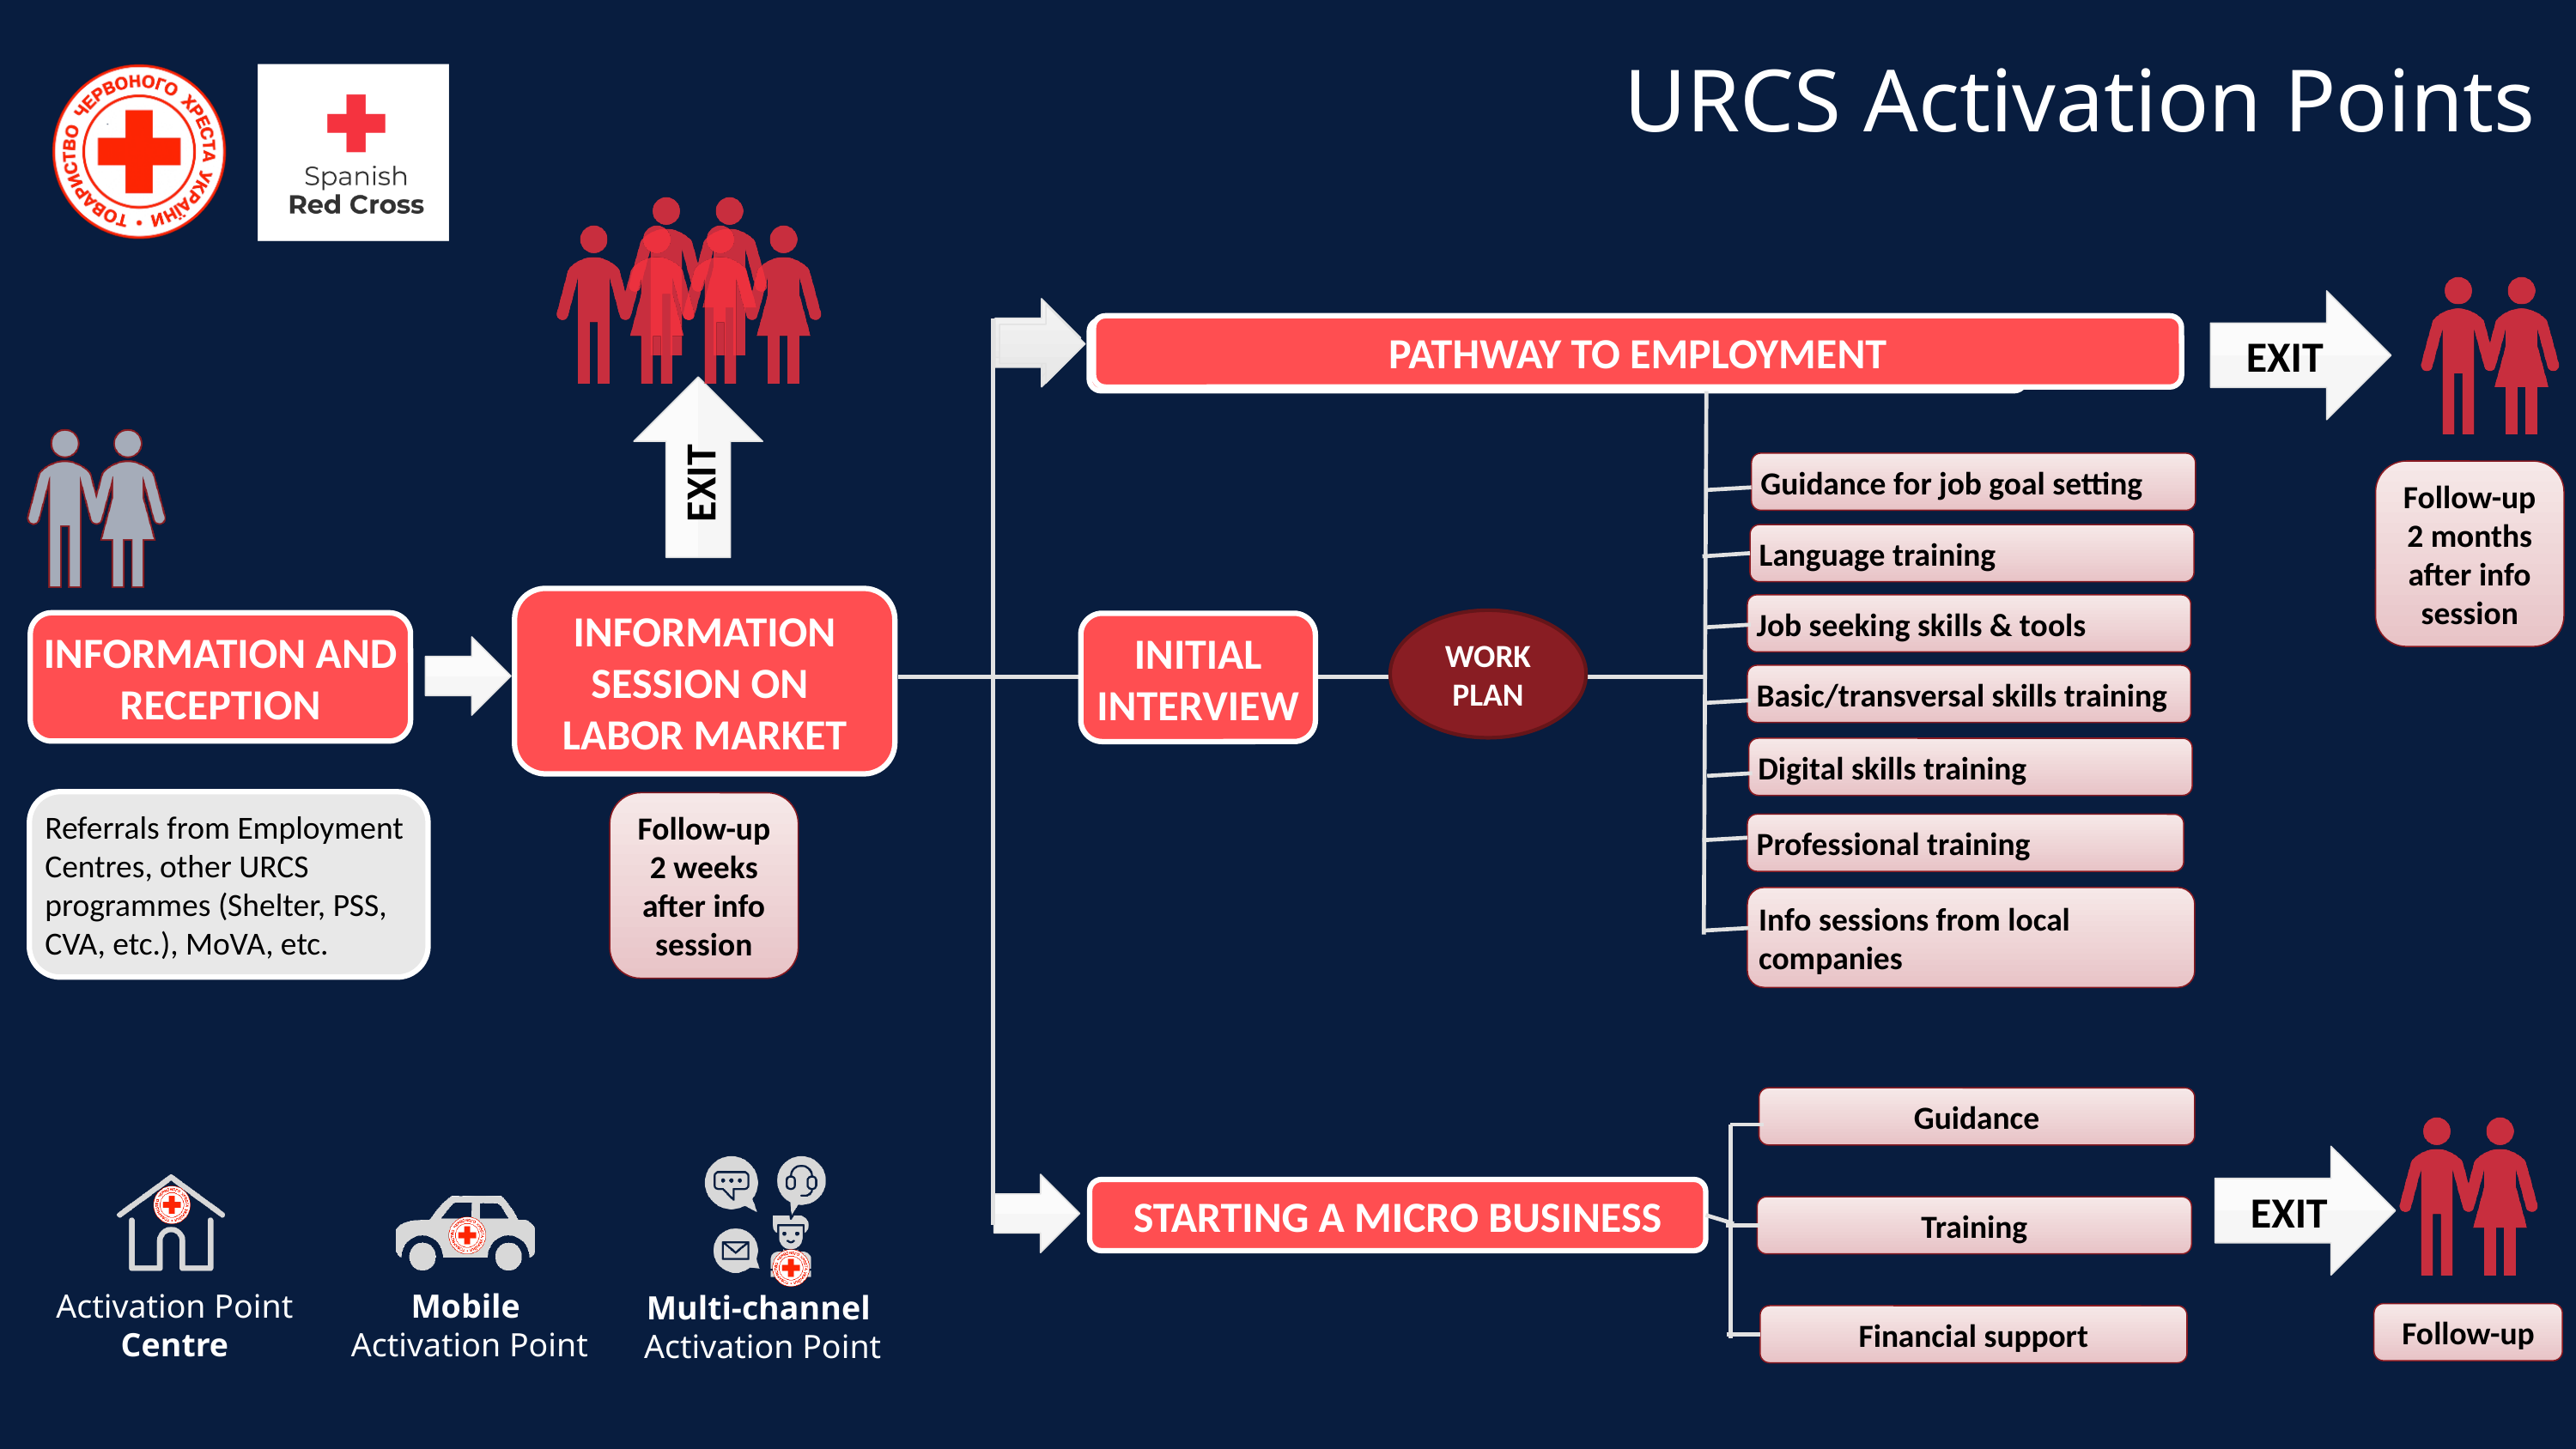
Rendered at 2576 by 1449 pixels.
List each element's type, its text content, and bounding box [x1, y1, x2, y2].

text_box [1041, 365, 1045, 378]
text_box Basic/transversal skills training [1747, 664, 2192, 724]
text_box Follow-up [2372, 1302, 2563, 1361]
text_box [1706, 487, 1752, 491]
text_box INITIAL INTERVIEW [1078, 610, 1319, 676]
picture [697, 1149, 834, 1289]
picture [257, 57, 449, 248]
picture [395, 1196, 536, 1270]
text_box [1704, 927, 1749, 931]
text_box Follow-up 2 months after info session [2374, 460, 2565, 647]
text_box Digital skills training [1747, 737, 2193, 797]
picture [2395, 260, 2576, 450]
text_box PATHWAY TO EMPLOYMENT [1091, 312, 2184, 391]
text_box [995, 359, 1041, 368]
text_box Guidance [1758, 1087, 2196, 1146]
picture [531, 181, 847, 399]
picture [43, 57, 235, 248]
text_box EXIT [2214, 1145, 2373, 1276]
text_box Training [1756, 1196, 2193, 1255]
text_box STARTING A MICRO BUSINESS [1086, 1176, 1709, 1254]
picture [2373, 1101, 2563, 1291]
picture [116, 1167, 225, 1277]
text_box EMPLOYABILITY PATHWAY [1086, 319, 2024, 394]
text_box Financial support [1759, 1305, 2188, 1364]
text_box [424, 636, 512, 716]
text_box Job seeking skills & tools [1747, 594, 2192, 653]
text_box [1702, 553, 1751, 557]
text_box EXIT [2209, 290, 2392, 421]
text_box [1041, 376, 1046, 388]
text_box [1705, 1215, 1735, 1224]
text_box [1704, 391, 1707, 553]
picture [2, 413, 191, 603]
text_box Follow-up 2 weeks after info session [609, 791, 799, 979]
text_box EXIT [633, 399, 763, 559]
text_box WORK PLAN [1388, 608, 1589, 676]
text_box Guidance for job goal setting [1750, 452, 2196, 512]
text_box [999, 304, 1086, 384]
text_box Referrals from Employment Centres, other URCS programmes (Shelter, PSS, CVA, etc.), MoVA, etc. [27, 789, 431, 980]
text_box INITIAL INTERVIEW [1078, 678, 1319, 745]
text_box Multi-channel Activation Point [634, 1281, 892, 1372]
text_box [993, 1173, 1080, 1253]
text_box INFORMATION AND RECEPTION [27, 609, 414, 744]
text_box URCS Activation Points [780, 39, 2543, 155]
text_box [994, 298, 1082, 359]
text_box Language training [1749, 524, 2195, 583]
text_box Mobile Activation Point [340, 1279, 599, 1370]
text_box WORK PLAN [1388, 678, 1589, 740]
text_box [1702, 837, 1748, 841]
text_box INFORMATION SESSION ON LABOR MARKET [512, 585, 898, 777]
text_box Professional training [1747, 813, 2184, 872]
text_box Activation Point Centre [41, 1279, 308, 1370]
text_box Info sessions from local companies [1747, 887, 2196, 989]
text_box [1705, 700, 1752, 704]
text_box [1704, 557, 1707, 837]
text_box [1705, 624, 1752, 627]
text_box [1704, 841, 1707, 927]
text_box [1706, 773, 1753, 777]
